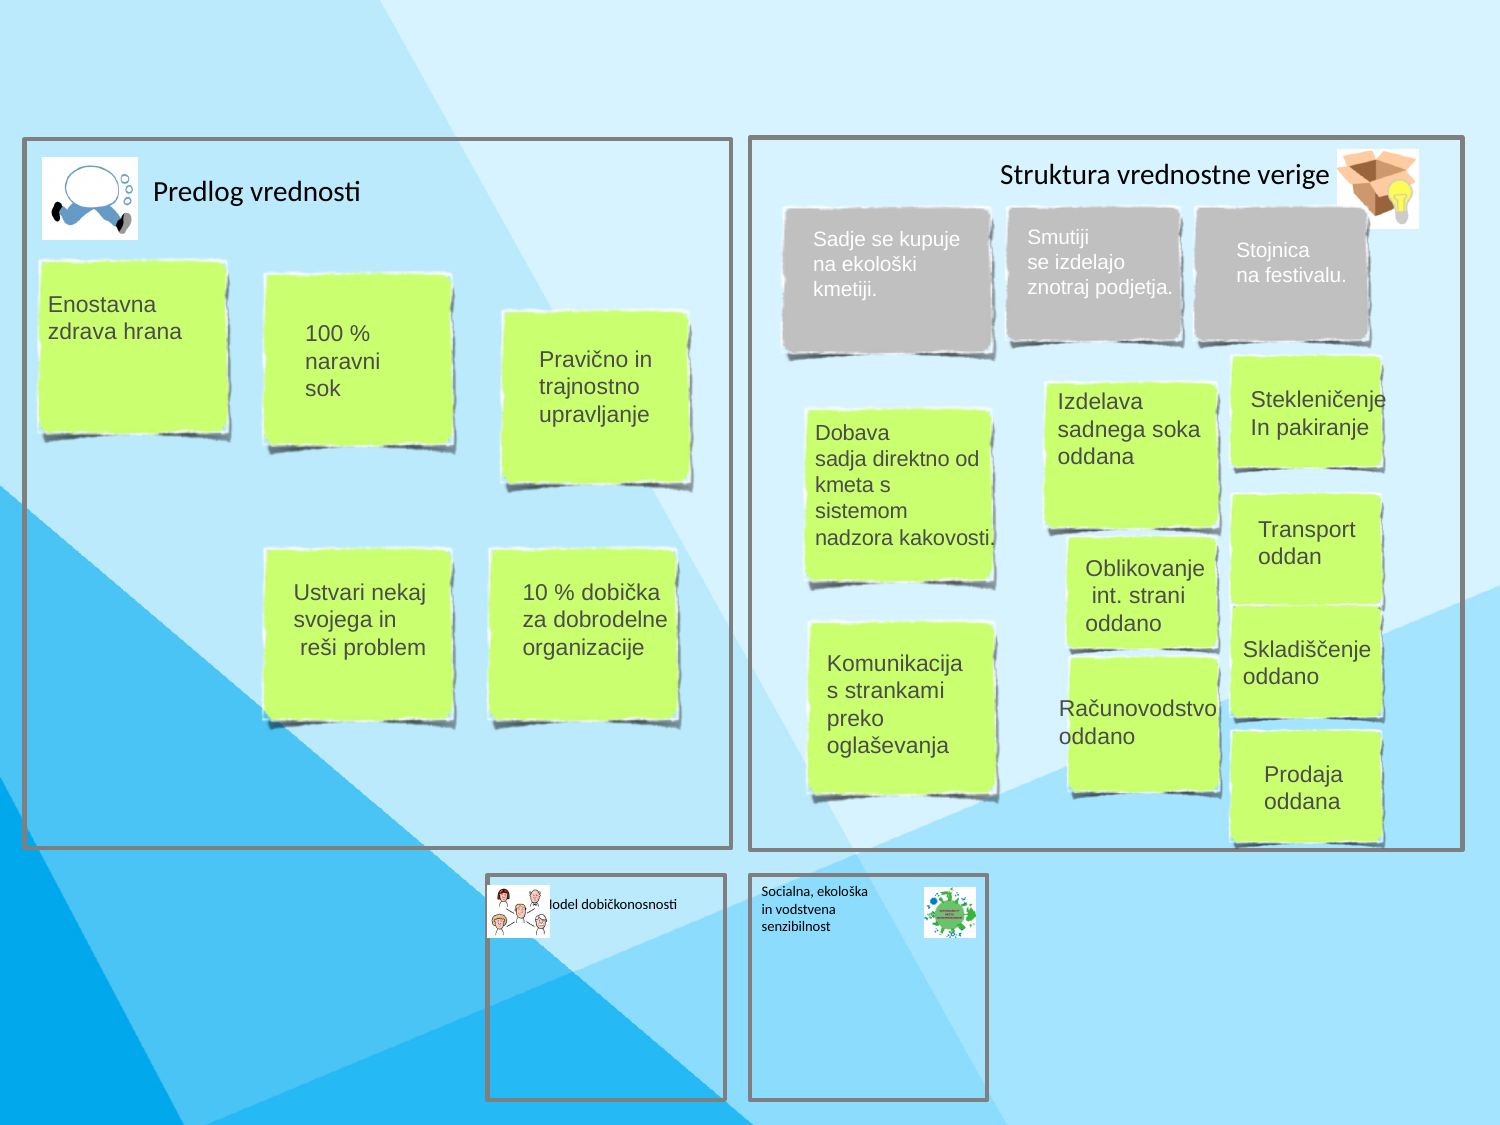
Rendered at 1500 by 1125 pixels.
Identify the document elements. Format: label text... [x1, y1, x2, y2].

text_box Struktura vrednostne verige [985, 147, 1345, 198]
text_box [256, 539, 460, 733]
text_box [1224, 724, 1388, 851]
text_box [799, 612, 1003, 806]
text_box Model dobičkonosnosti [554, 887, 692, 920]
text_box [774, 199, 1000, 363]
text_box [31, 251, 235, 445]
text_box [749, 874, 988, 1100]
picture [0, 0, 1500, 1125]
picture [41, 157, 138, 240]
text_box Predlog vrednosti [142, 164, 376, 215]
text_box [24, 139, 731, 849]
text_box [1224, 349, 1389, 476]
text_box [1037, 374, 1224, 538]
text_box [1062, 661, 1226, 801]
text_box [1224, 487, 1388, 599]
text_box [481, 539, 685, 733]
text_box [797, 399, 1005, 604]
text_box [1228, 599, 1388, 724]
text_box [487, 874, 725, 1100]
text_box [1187, 199, 1376, 351]
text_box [493, 301, 697, 495]
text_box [256, 264, 460, 458]
text_box [750, 137, 1463, 850]
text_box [1000, 199, 1186, 351]
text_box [1059, 529, 1223, 656]
